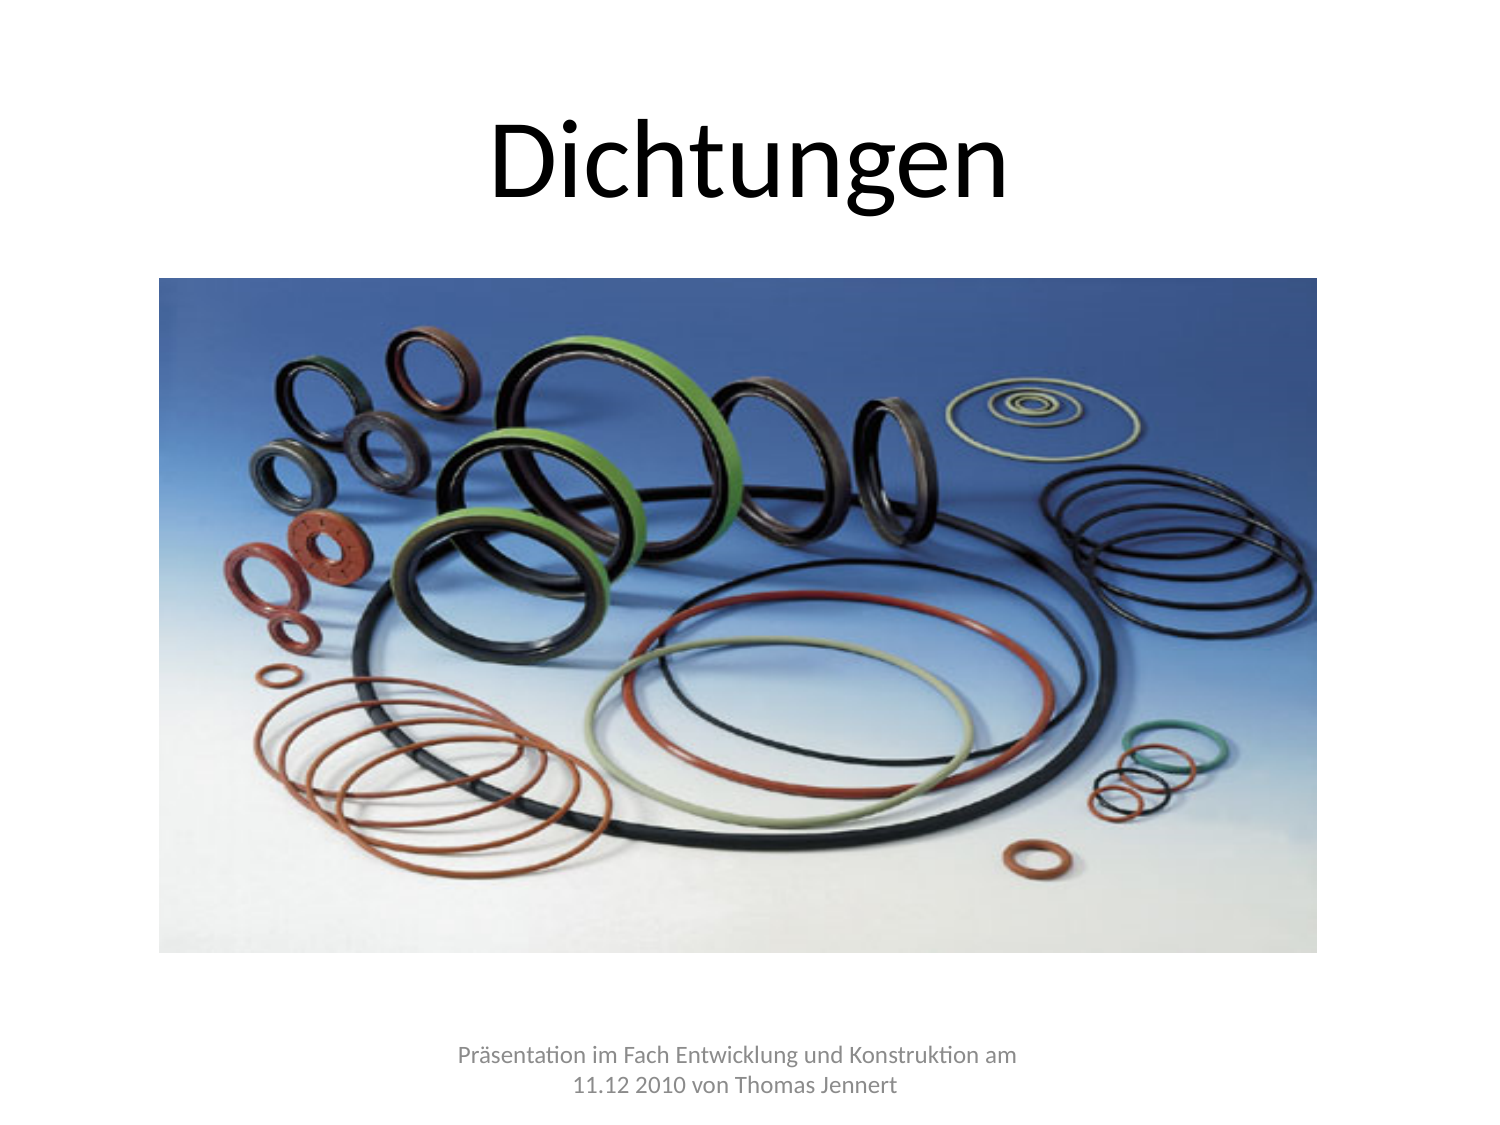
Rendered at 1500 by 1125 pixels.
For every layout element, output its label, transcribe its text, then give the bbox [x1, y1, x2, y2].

picture [159, 278, 1318, 953]
title Dichtungen [312, 54, 1187, 251]
footer Präsentation im Fach Entwicklung und Konstruktion am 11.12 2010 von Thomas Jennert [442, 1035, 1034, 1103]
